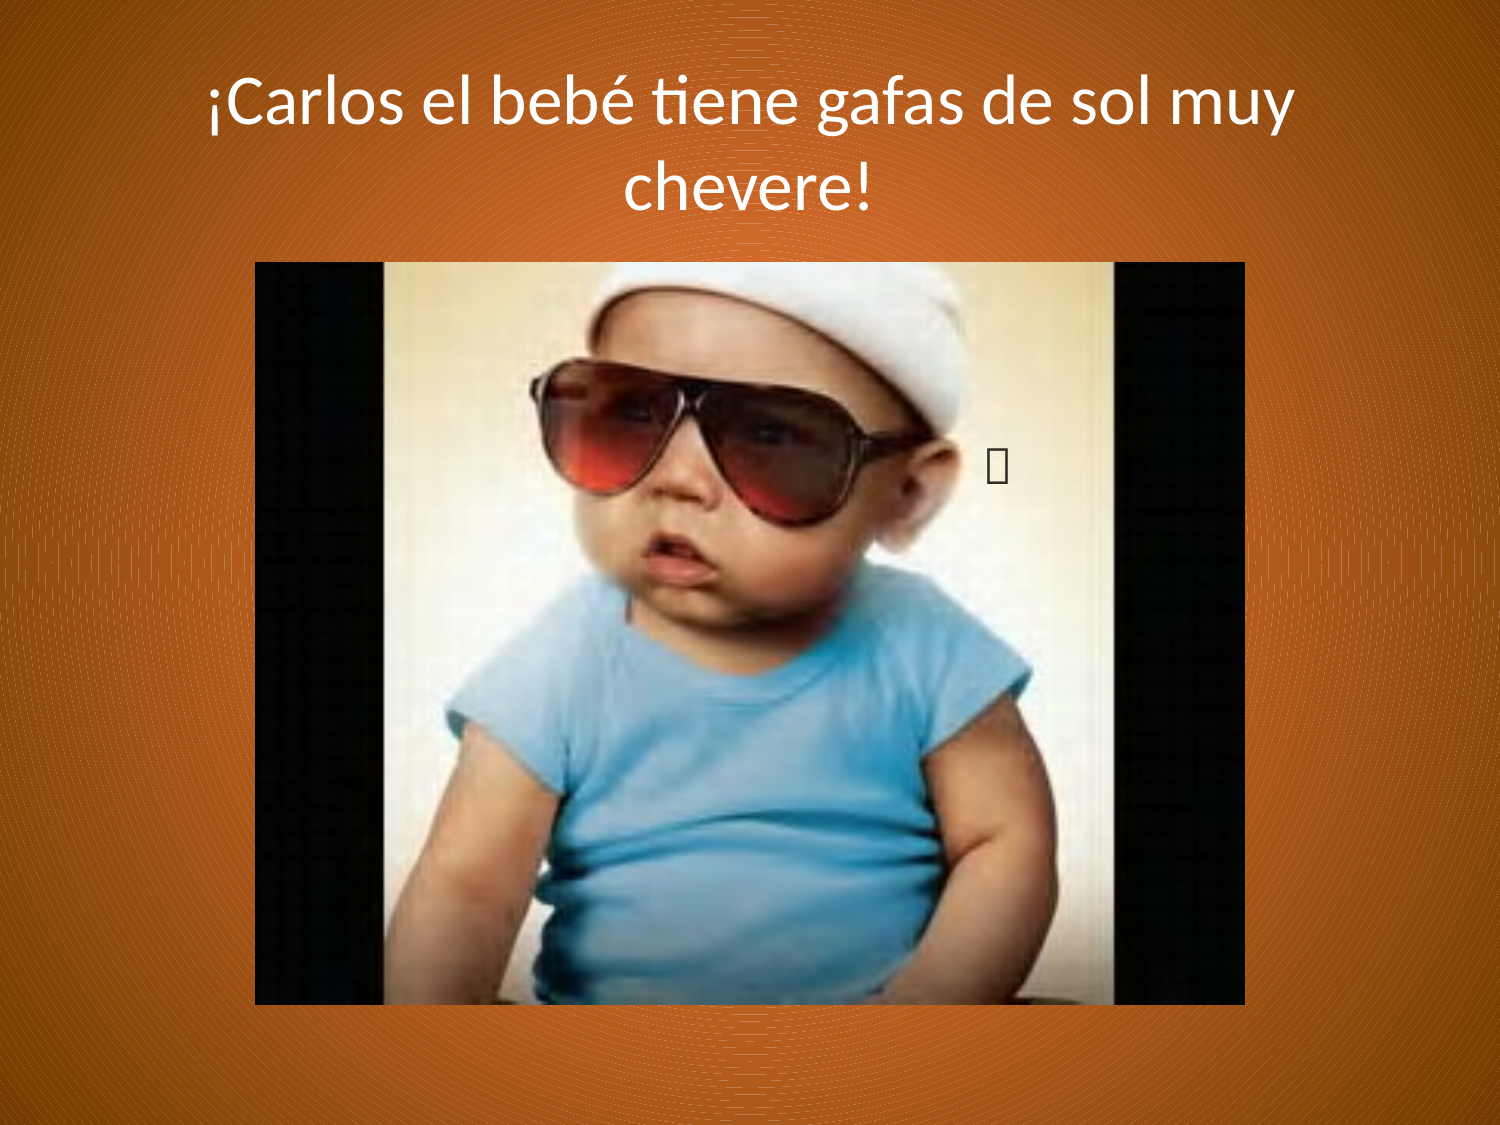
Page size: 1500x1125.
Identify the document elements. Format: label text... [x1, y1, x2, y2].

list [74, 262, 1426, 1006]
title ¡Carlos el bebé tiene gafas de sol muy chevere! [75, 45, 1425, 233]
